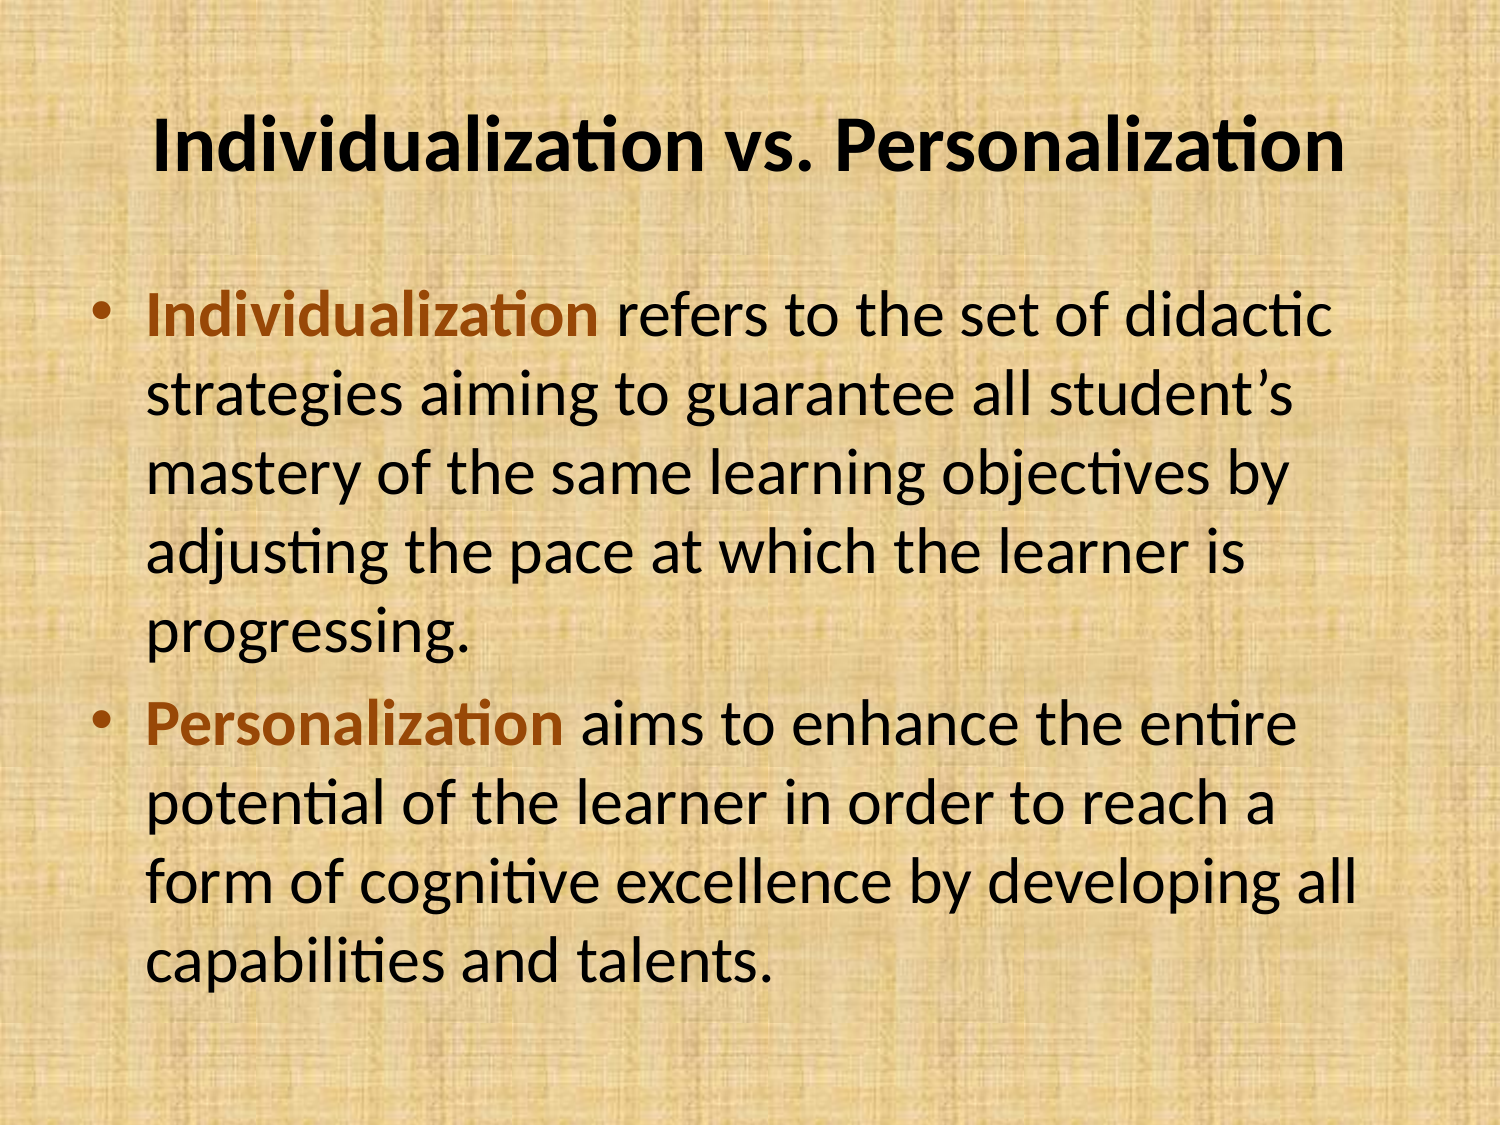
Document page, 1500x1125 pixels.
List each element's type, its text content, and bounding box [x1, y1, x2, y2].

title Individualization vs. Personalization [75, 45, 1425, 233]
picture [0, 0, 1500, 1125]
list Individualization refers to the set of didactic strategies aiming to guarantee all student’s mastery of the same learning objectives by adjusting the pace at which the learner is progressing. Personalization aims to enhance the entire potential of the learner in order to reach a form of cognitive excellence by developing all capabilities and talents. [75, 262, 1425, 1005]
